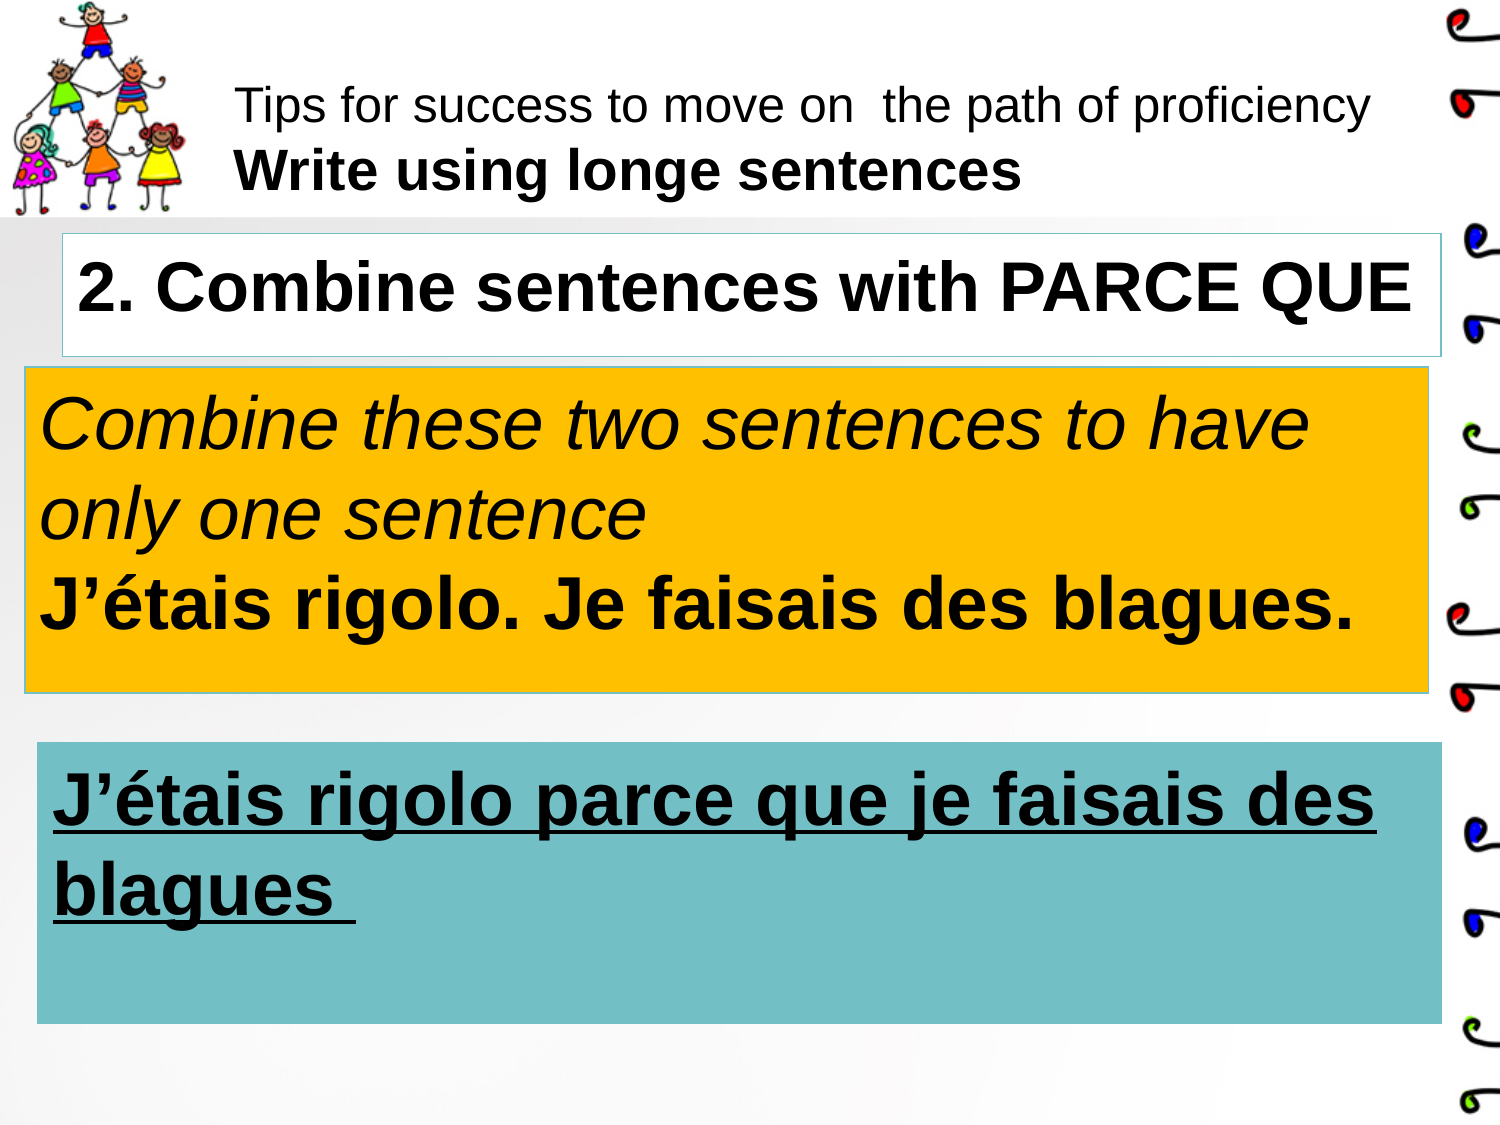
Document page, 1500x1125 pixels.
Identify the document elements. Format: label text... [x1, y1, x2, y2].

title Tips for success to move on the path of proficiency Write using longe sentences [218, 49, 1500, 226]
picture [0, 0, 1500, 1125]
list 2. Combine sentences with PARCE QUE [62, 233, 1442, 357]
text_box Combine these two sentences to have only one sentence J’étais rigolo. Je faisais des blagues. [24, 366, 1429, 693]
text_box J’étais rigolo parce que je faisais des blagues [37, 742, 1441, 1023]
